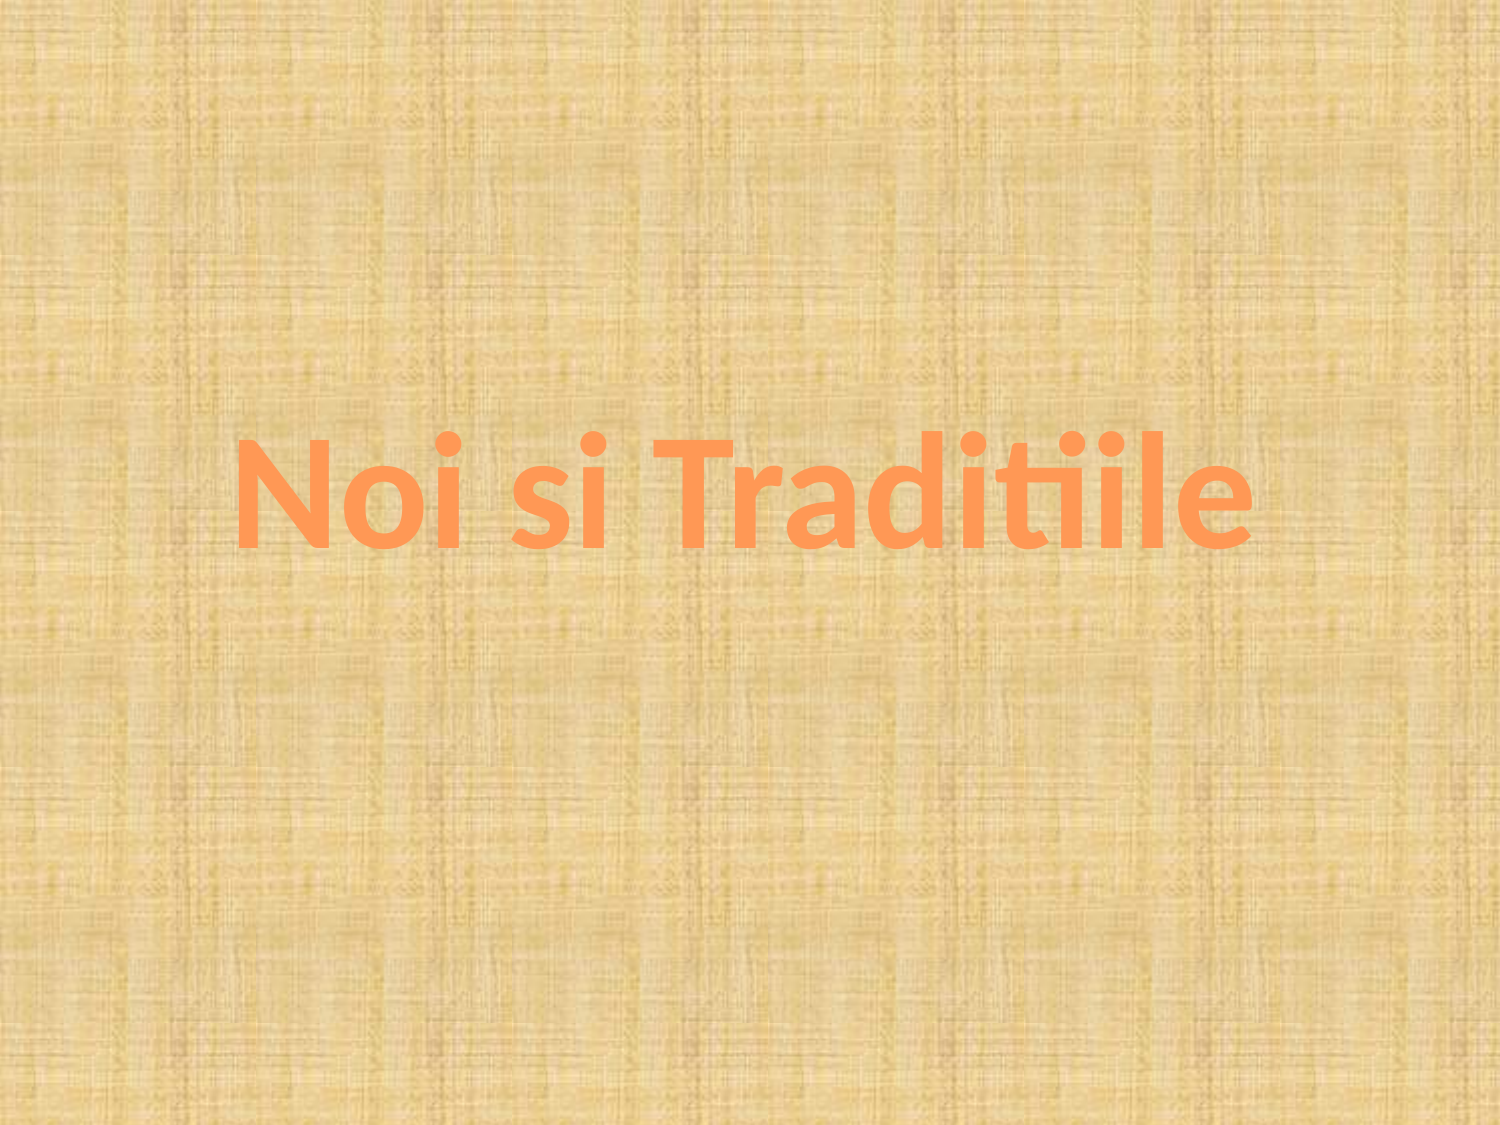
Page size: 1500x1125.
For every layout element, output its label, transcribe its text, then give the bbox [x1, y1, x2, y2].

picture [0, 0, 1500, 1125]
text_box Noi si Traditiile [210, 374, 1278, 590]
